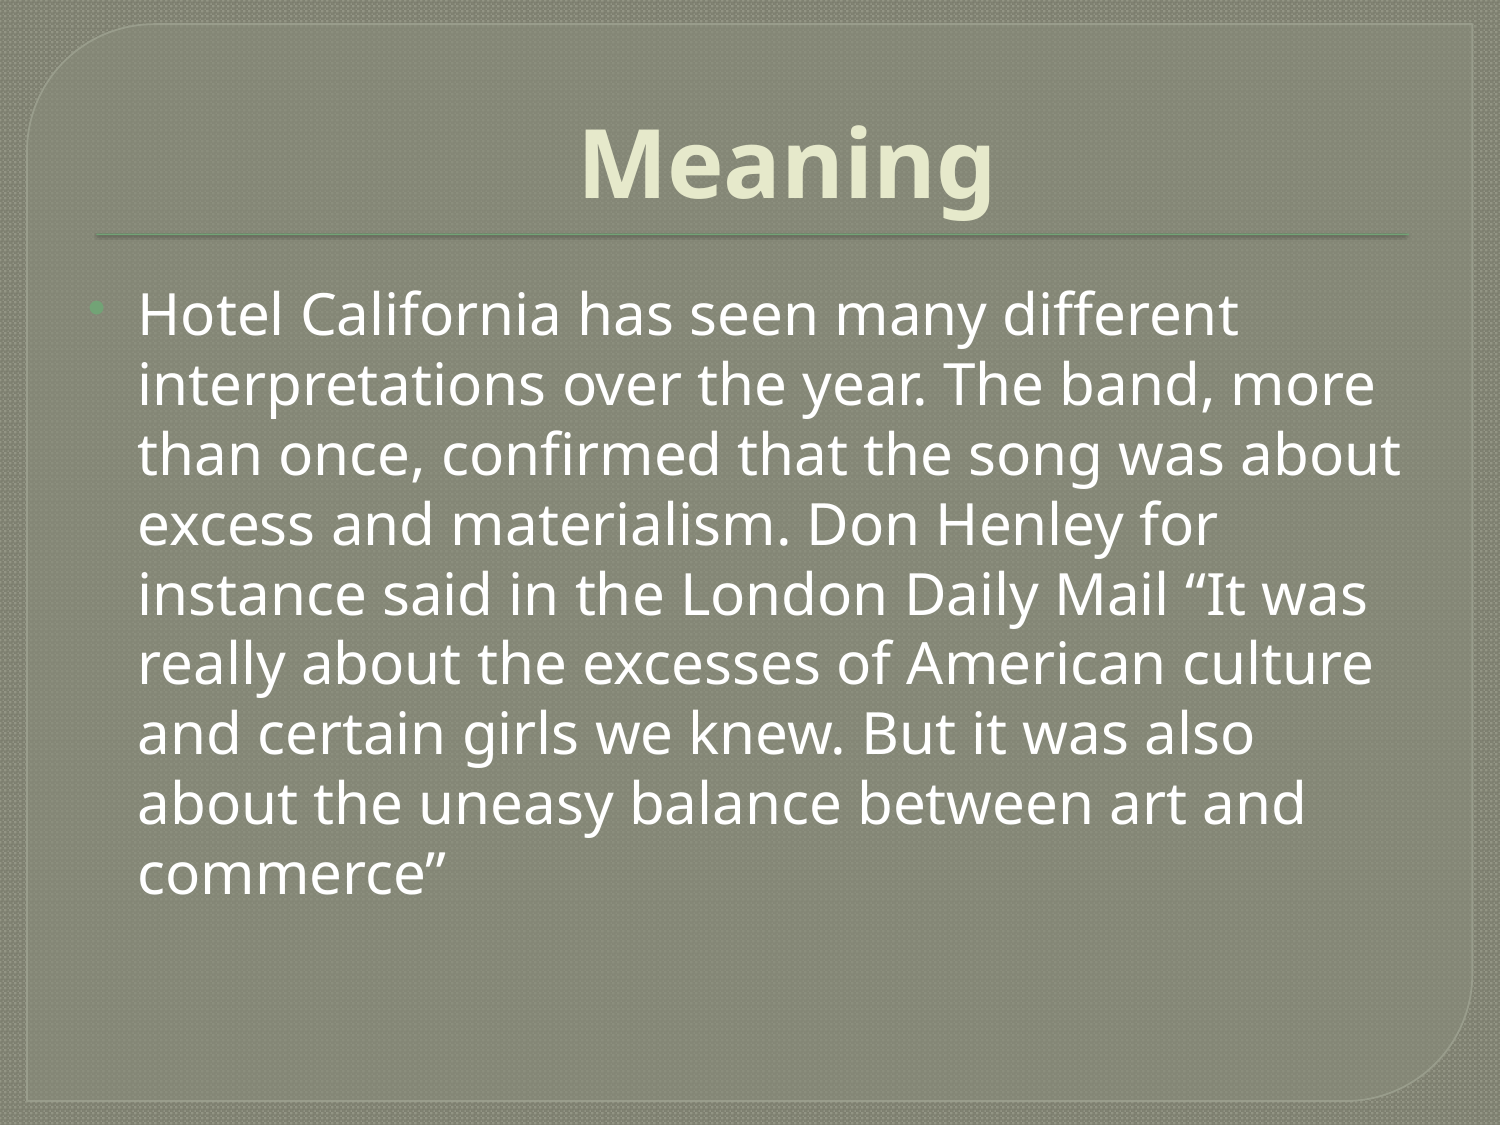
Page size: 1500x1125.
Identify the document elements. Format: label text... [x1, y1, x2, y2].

title Meaning [125, 37, 1013, 225]
list Hotel California has seen many different interpretations over the year. The band, more than once, confirmed that the song was about excess and materialism. Don Henley for instance said in the London Daily Mail “It was really about the excesses of American culture and certain girls we knew. But it was also about the uneasy balance between art and commerce” [75, 270, 1425, 1013]
